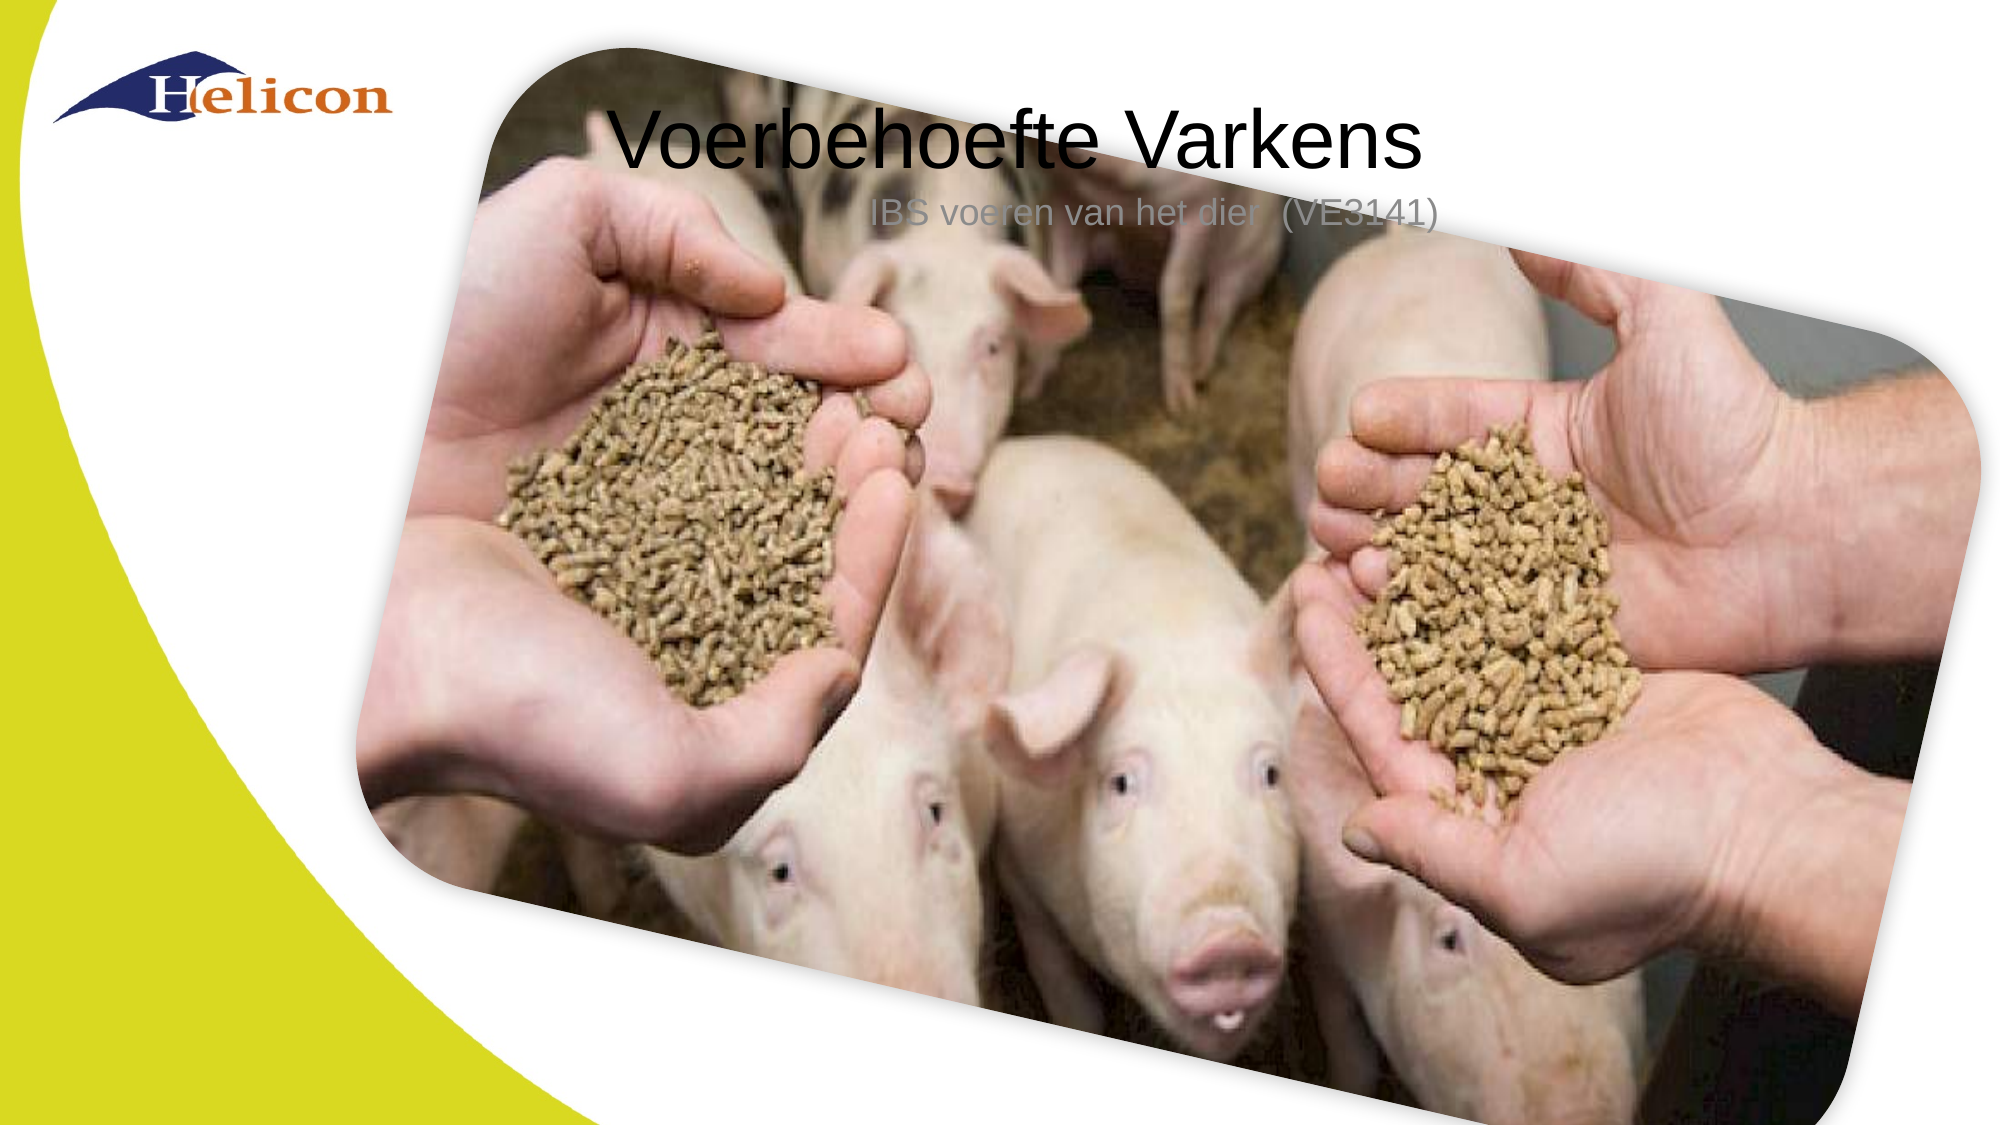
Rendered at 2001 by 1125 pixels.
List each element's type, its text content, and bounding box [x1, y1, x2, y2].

picture [0, 0, 2000, 1125]
title Voerbehoefte Varkens [165, 15, 1866, 257]
